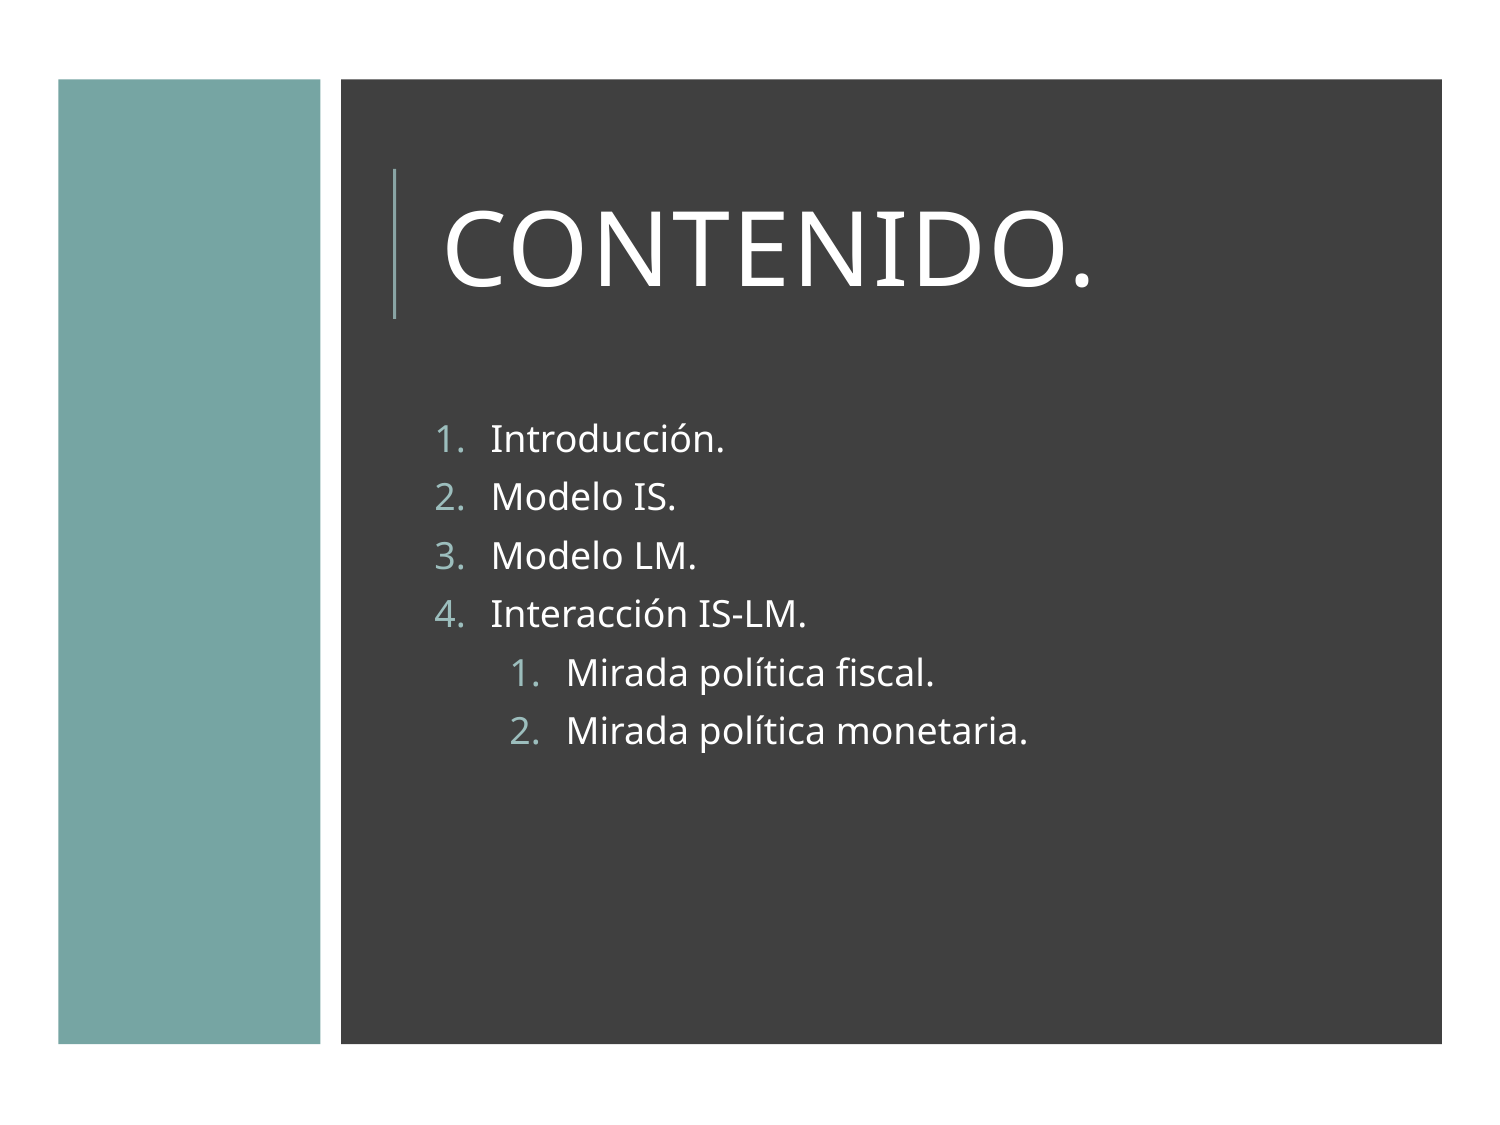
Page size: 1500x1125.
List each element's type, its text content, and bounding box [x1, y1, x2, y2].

text_box [57, 78, 322, 1045]
text_box Contenido. [426, 129, 1402, 376]
text_box Introducción. Modelo IS. Modelo LM. Interacción IS-LM. Mirada política fiscal. Mirada política monetaria. [426, 408, 1402, 992]
text_box [0, 0, 1500, 1125]
text_box [340, 78, 1443, 1045]
